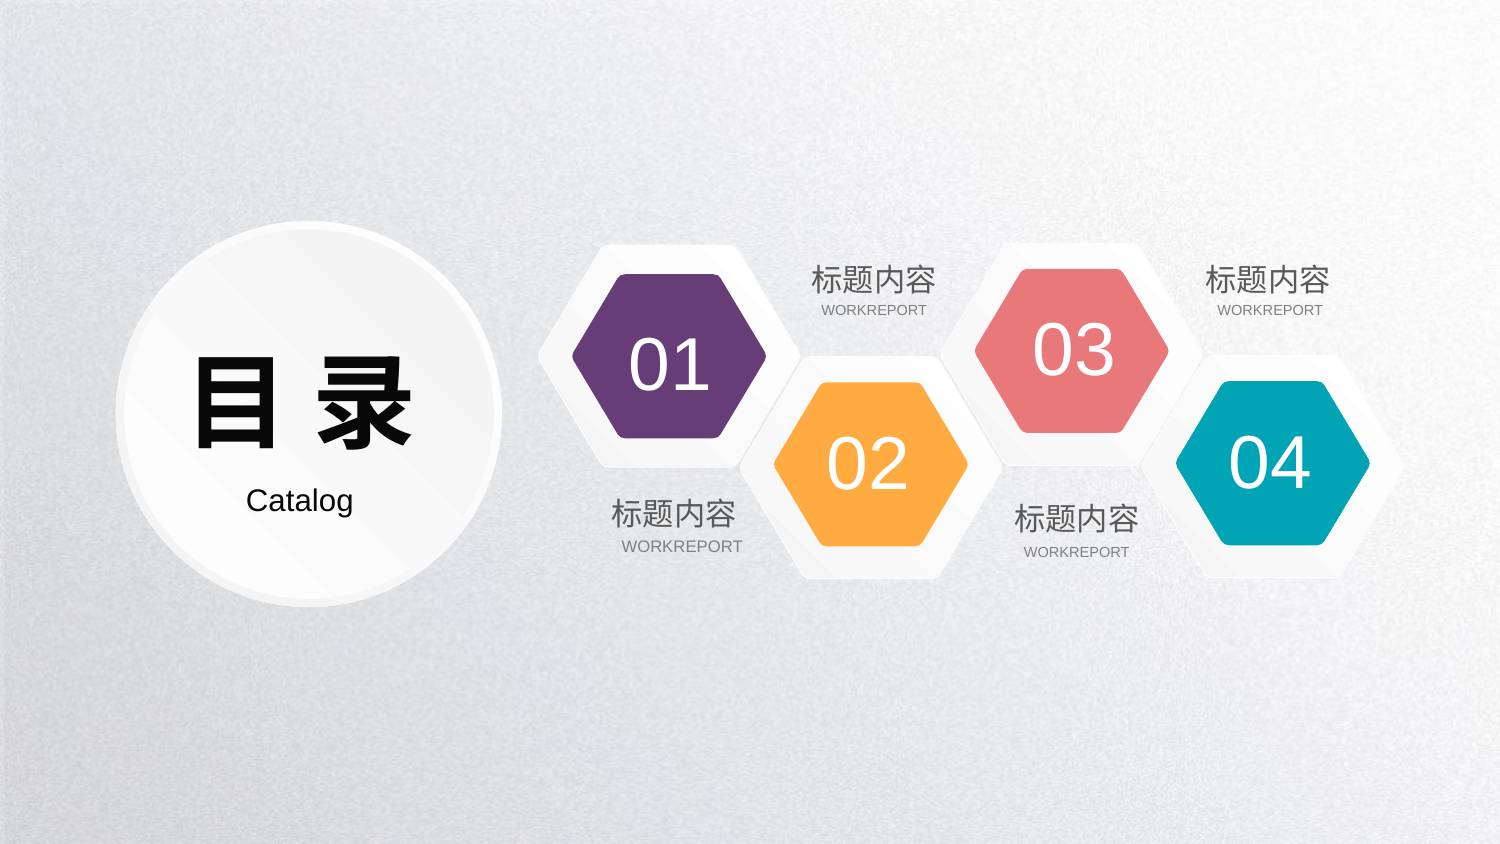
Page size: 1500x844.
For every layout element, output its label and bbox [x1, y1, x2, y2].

text_box [797, 252, 966, 327]
text_box [999, 492, 1169, 569]
text_box [739, 356, 1003, 580]
text_box [1190, 252, 1360, 327]
picture [0, 0, 1500, 844]
text_box [940, 242, 1204, 466]
text_box [115, 220, 502, 607]
text_box [1141, 355, 1405, 579]
text_box [596, 486, 766, 565]
text_box [537, 244, 801, 468]
